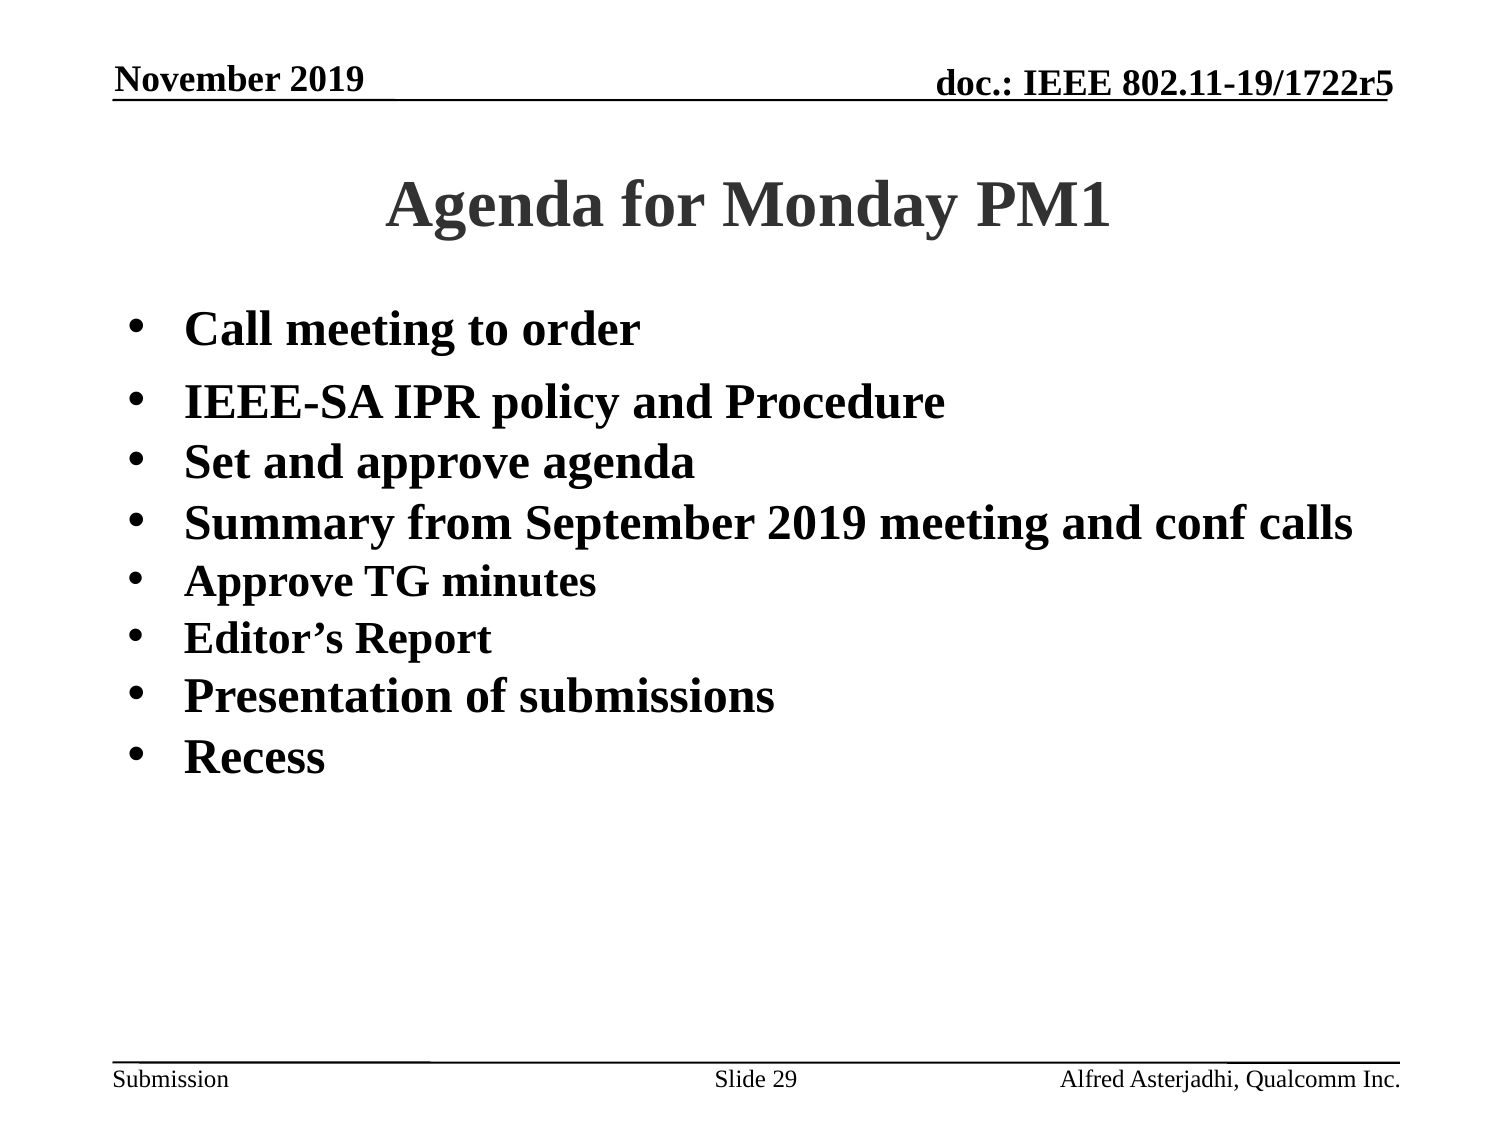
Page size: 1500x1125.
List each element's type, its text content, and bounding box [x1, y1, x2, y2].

title Agenda for Monday PM1 [62, 112, 1438, 288]
list Call meeting to order IEEE-SA IPR policy and Procedure Set and approve agenda Summary from September 2019 meeting and conf calls Approve TG minutes Editor’s Report Presentation of submissions Recess [112, 299, 1388, 975]
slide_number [114, 54, 423, 100]
footer Alfred Asterjadhi, Qualcomm Inc. [878, 1061, 1402, 1093]
slide_number Slide 29 [712, 1061, 800, 1123]
